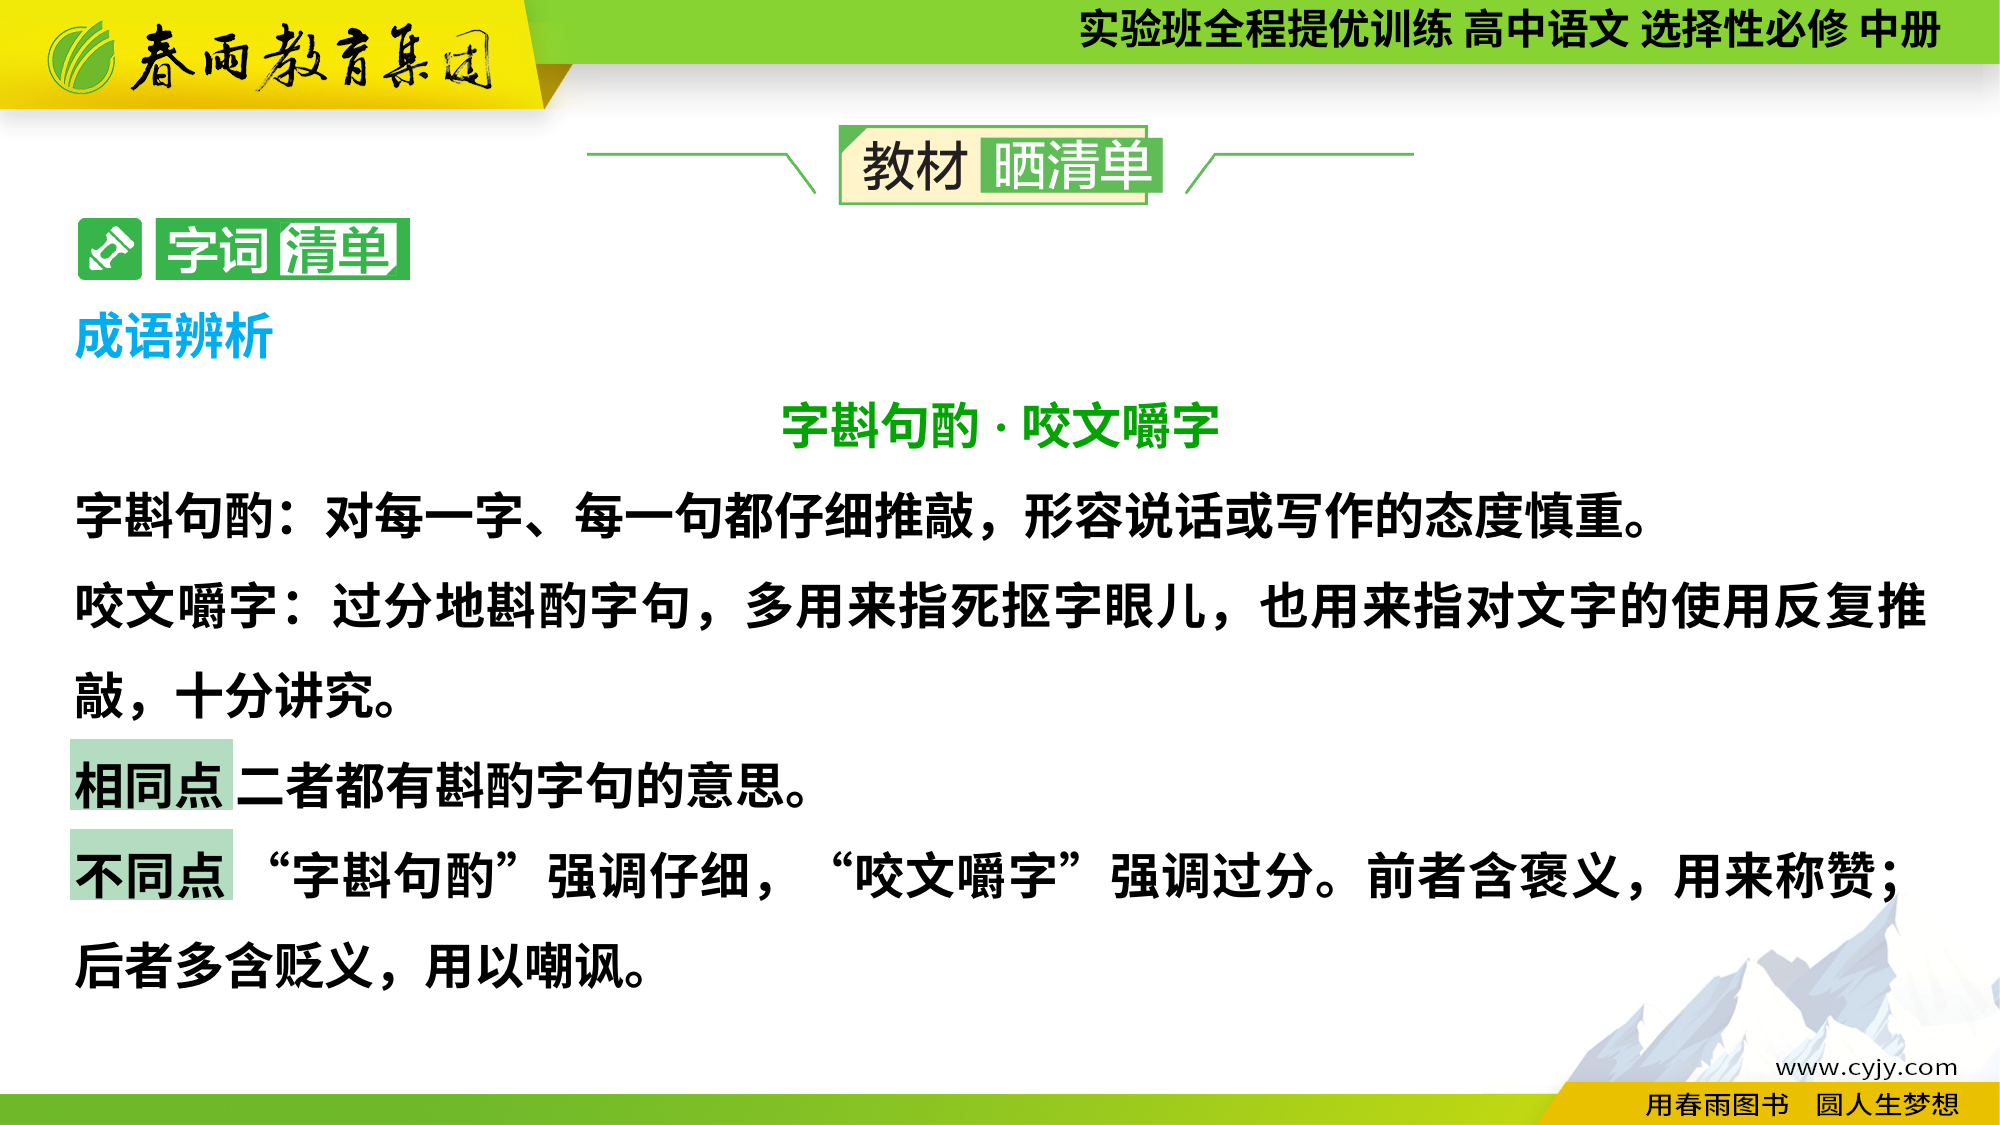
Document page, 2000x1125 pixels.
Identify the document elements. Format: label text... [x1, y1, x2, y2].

list 成语辨析 字斟句酌·咬文嚼字 字斟句酌：对每一字、每一句都仔细推敲，形容说话或写作的态度慎重。 咬文嚼字：过分地斟酌字句，多用来指死抠字眼儿，也用来指对文字的使用反复推敲，十分讲究。 相同点 二者都有斟酌字句的意思。 不同点 “字斟句酌”强调仔细，“咬文嚼字”强调过分。前者含褒义，用来称赞；后者多含贬义，用以嘲讽。 [59, 267, 1944, 1010]
picture [0, 0, 2000, 1125]
